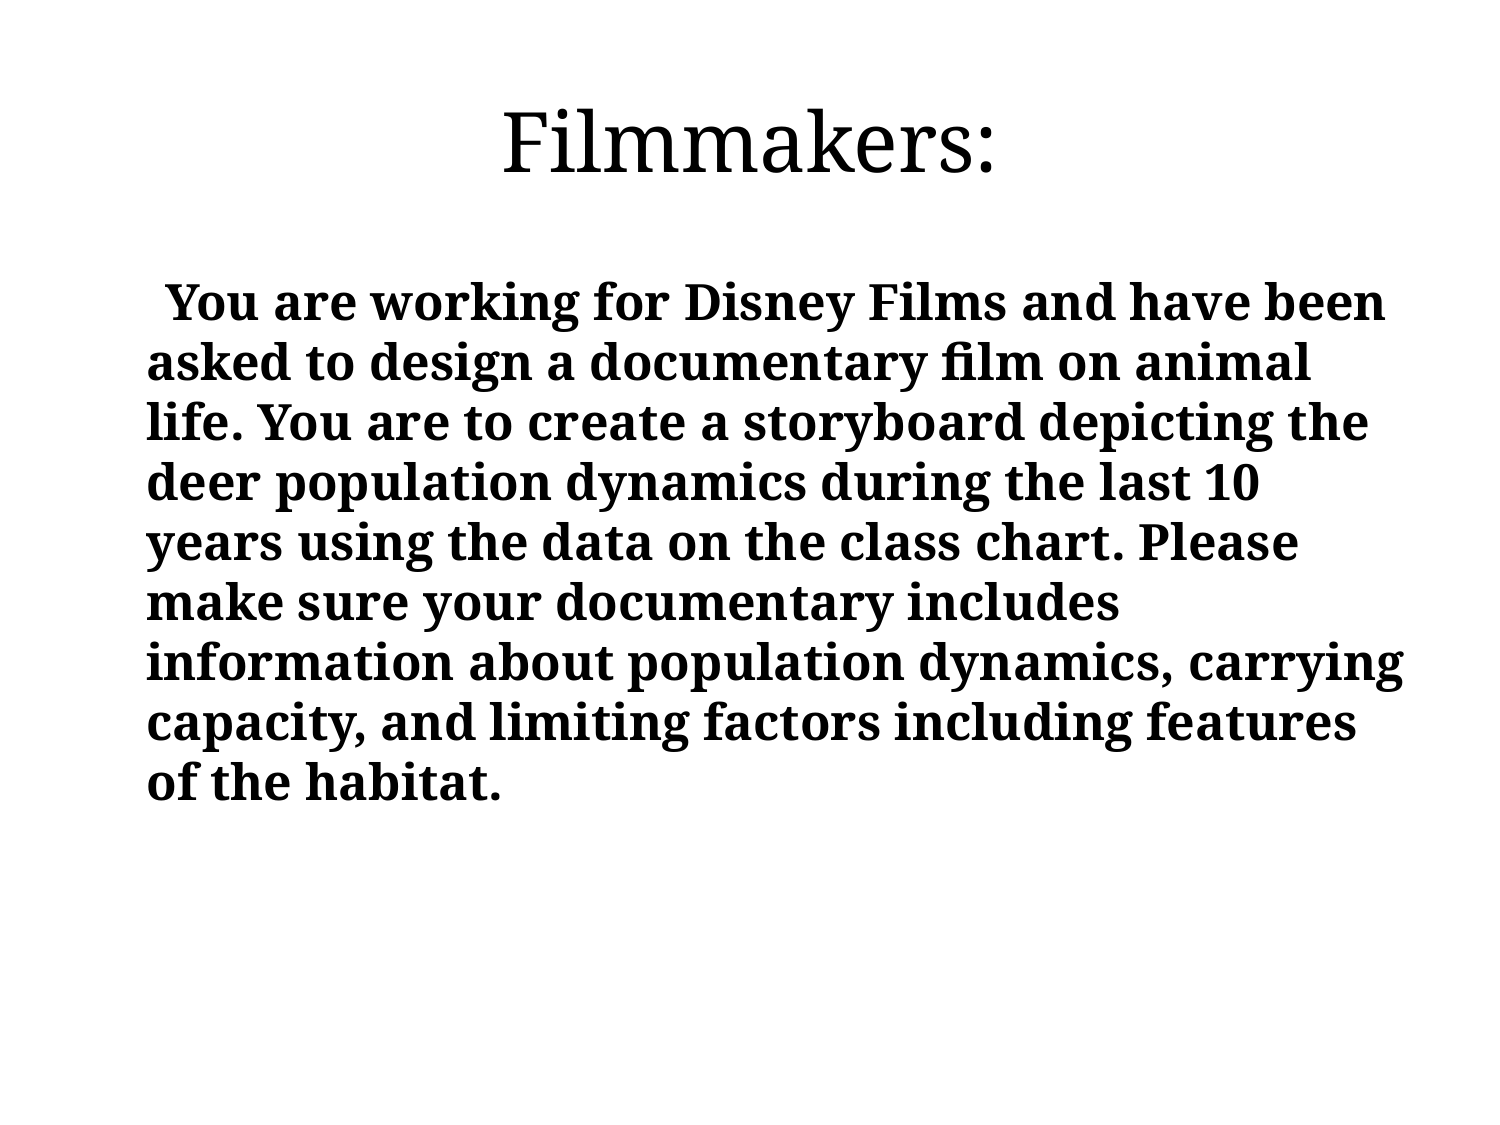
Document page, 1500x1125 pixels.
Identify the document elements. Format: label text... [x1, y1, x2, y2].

list You are working for Disney Films and have been asked to design a documentary film on animal life. You are to create a storyboard depicting the deer population dynamics during the last 10 years using the data on the class chart. Please make sure your documentary includes information about population dynamics, carrying capacity, and limiting factors including features of the habitat. [75, 262, 1425, 1005]
title Filmmakers: [75, 45, 1425, 233]
